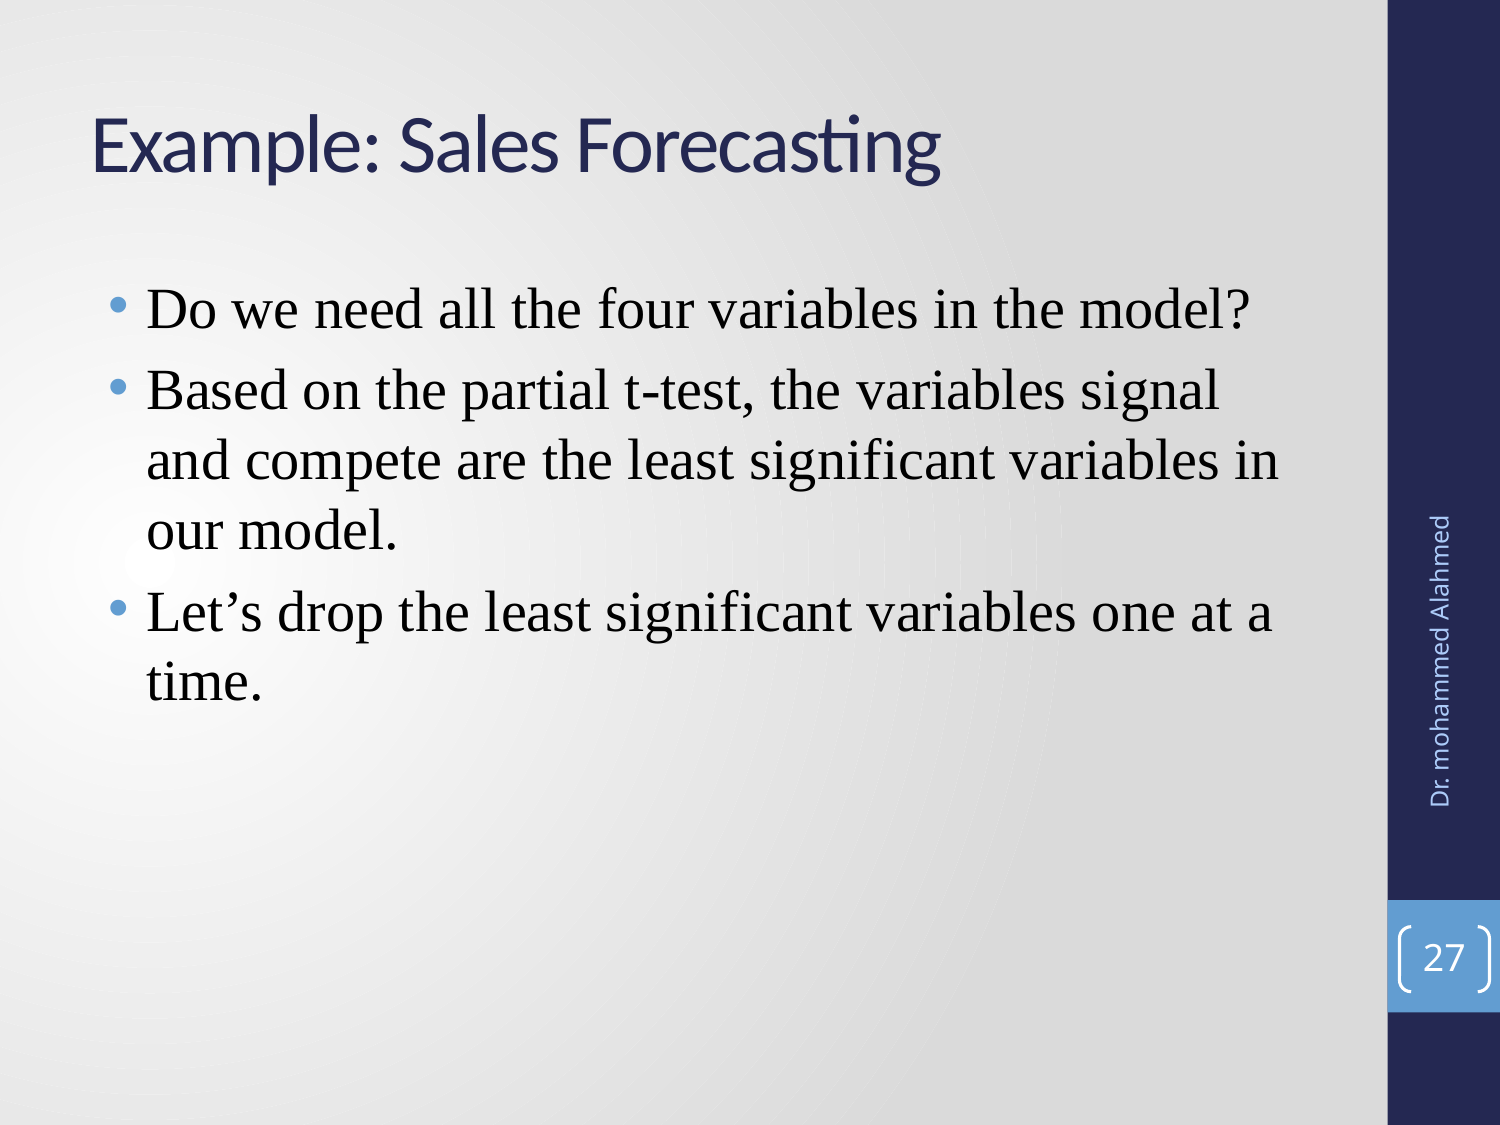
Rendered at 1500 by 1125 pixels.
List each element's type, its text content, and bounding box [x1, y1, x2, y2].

slide_number 27 [1397, 925, 1492, 994]
list Do we need all the four variables in the model? Based on the partial t-test, the variables signal and compete are the least significant variables in our model. Let’s drop the least significant variables one at a time. [75, 262, 1325, 1050]
footer Dr. mohammed Alahmed [1408, 500, 1469, 889]
title Example: Sales Forecasting [75, 45, 1325, 233]
